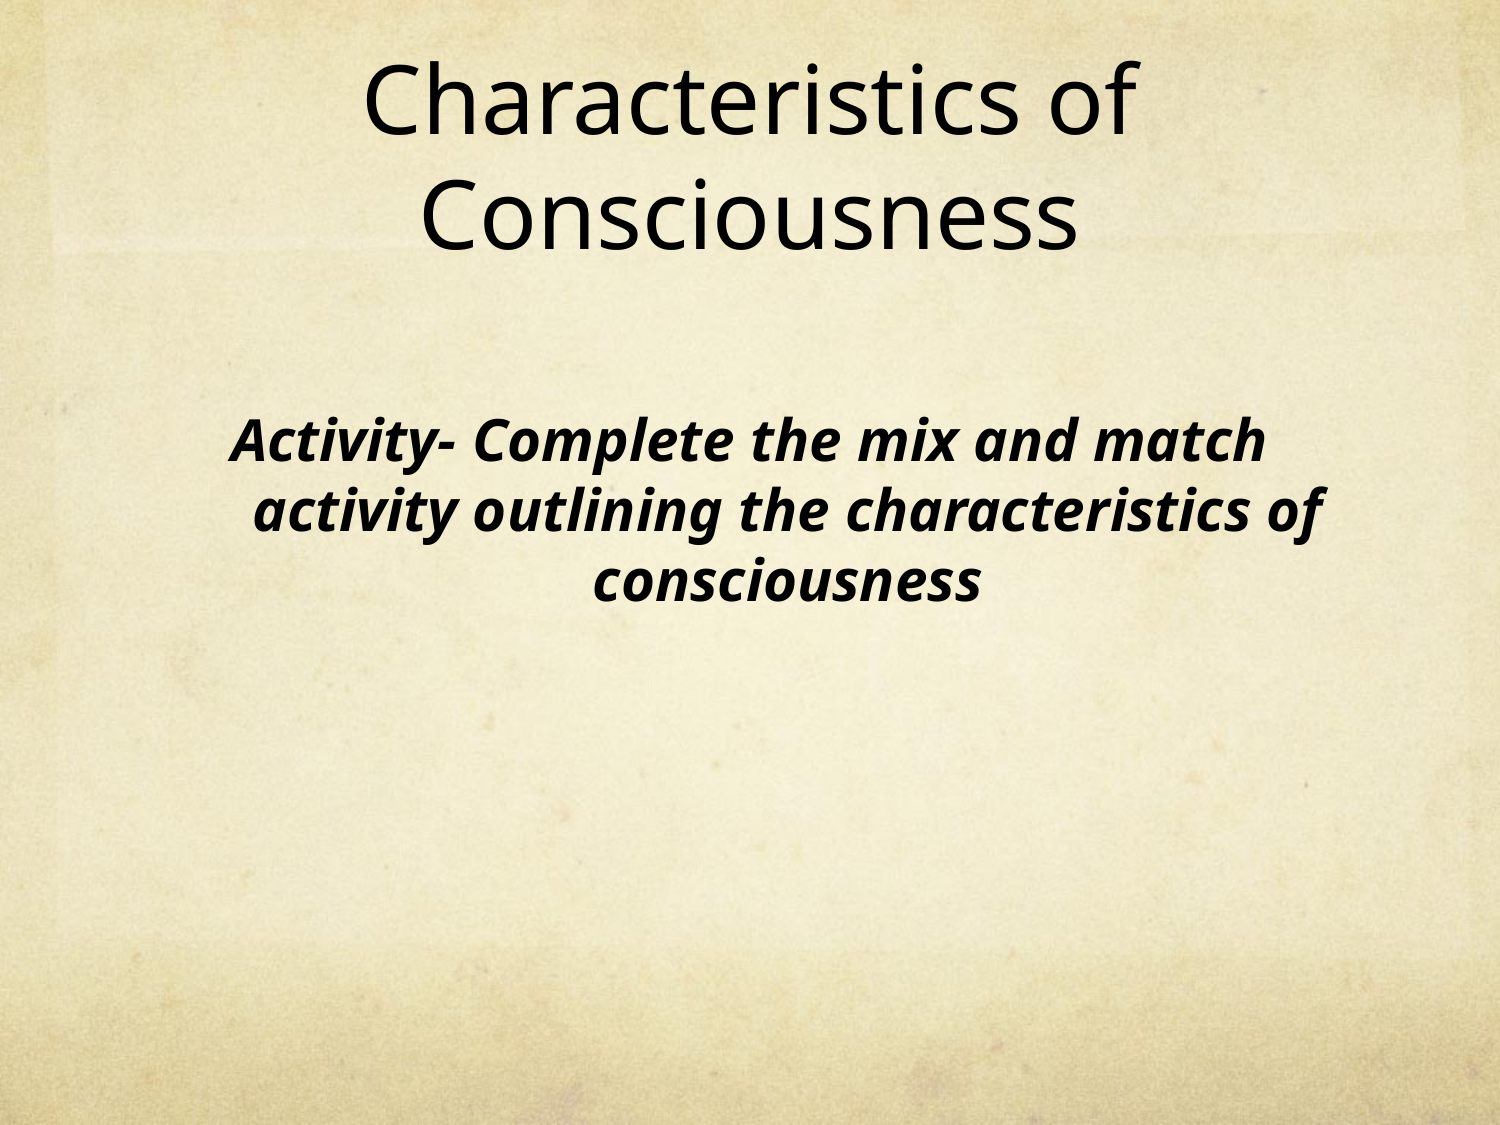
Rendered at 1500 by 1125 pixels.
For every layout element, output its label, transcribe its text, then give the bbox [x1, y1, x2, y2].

list Activity- Complete the mix and match activity outlining the characteristics of consciousness [150, 284, 1350, 950]
picture [0, 0, 1500, 1125]
title Characteristics of Consciousness [150, 82, 1350, 225]
